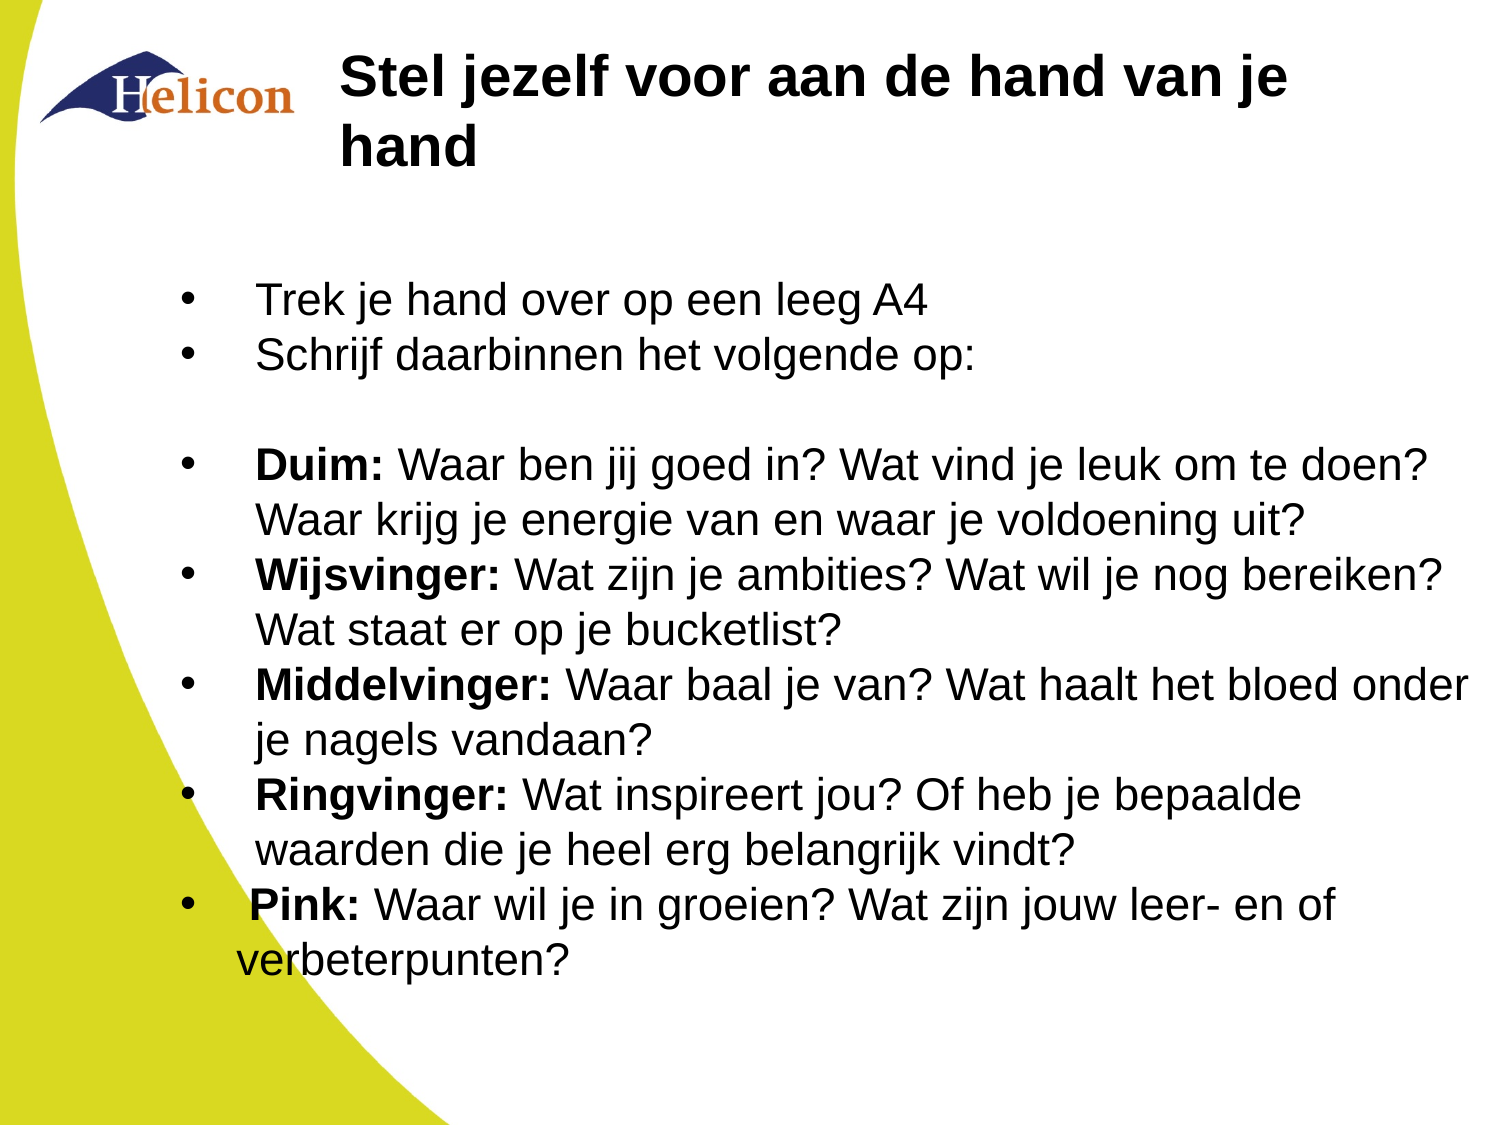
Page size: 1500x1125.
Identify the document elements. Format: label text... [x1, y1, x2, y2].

text_box Trek je hand over op een leeg A4 Schrijf daarbinnen het volgende op: Duim: Waar ben jij goed in? Wat vind je leuk om te doen? Waar krijg je energie van en waar je voldoening uit? Wijsvinger: Wat zijn je ambities? Wat wil je nog bereiken? Wat staat er op je bucketlist? Middelvinger: Waar baal je van? Wat haalt het bloed onder je nagels vandaan? Ringvinger: Wat inspireert jou? Of heb je bepaalde waarden die je heel erg belangrijk vindt? Pink: Waar wil je in groeien? Wat zijn jouw leer- en of verbeterpunten? [165, 262, 1500, 1062]
picture [0, 0, 1500, 1125]
title Stel jezelf voor aan de hand van je hand [324, 54, 1415, 161]
